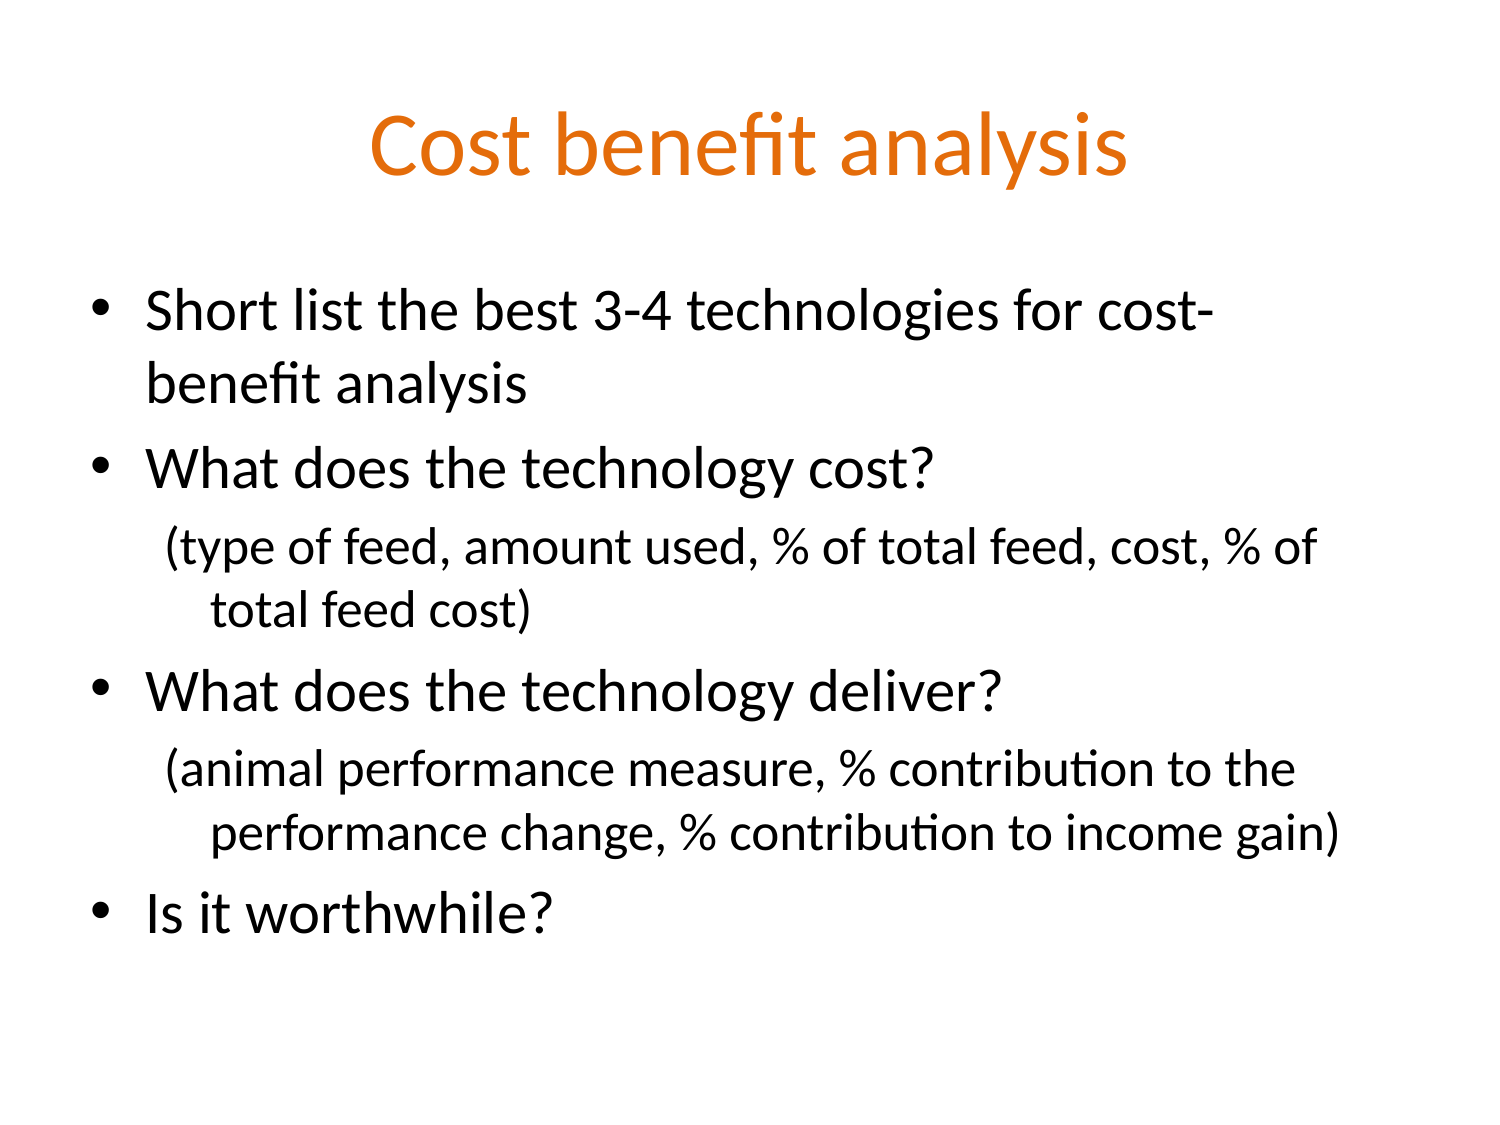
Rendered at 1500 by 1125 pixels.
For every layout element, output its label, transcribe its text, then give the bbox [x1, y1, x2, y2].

list Short list the best 3-4 technologies for cost-benefit analysis What does the technology cost? (type of feed, amount used, % of total feed, cost, % of total feed cost) What does the technology deliver? (animal performance measure, % contribution to the performance change, % contribution to income gain) Is it worthwhile? [74, 262, 1388, 1006]
title Cost benefit analysis [74, 44, 1426, 233]
